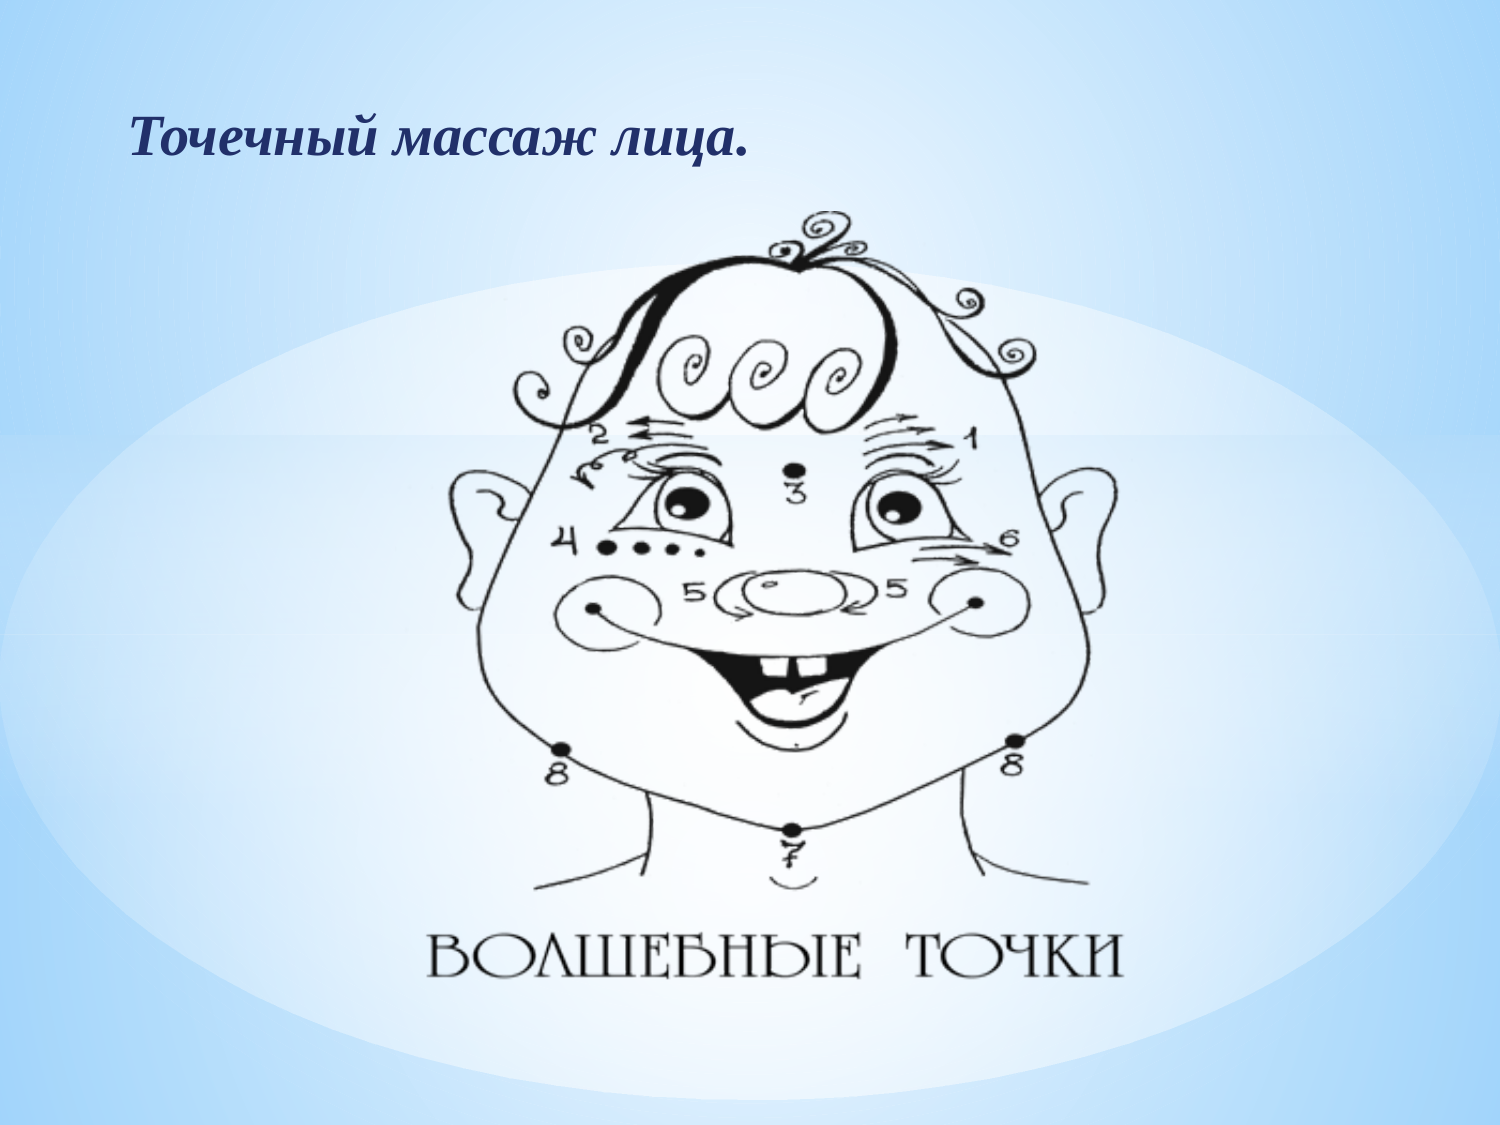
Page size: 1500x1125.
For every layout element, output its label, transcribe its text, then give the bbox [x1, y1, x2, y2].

picture [395, 211, 1141, 983]
subtitle Точечный массаж лица. [112, 90, 1412, 1047]
